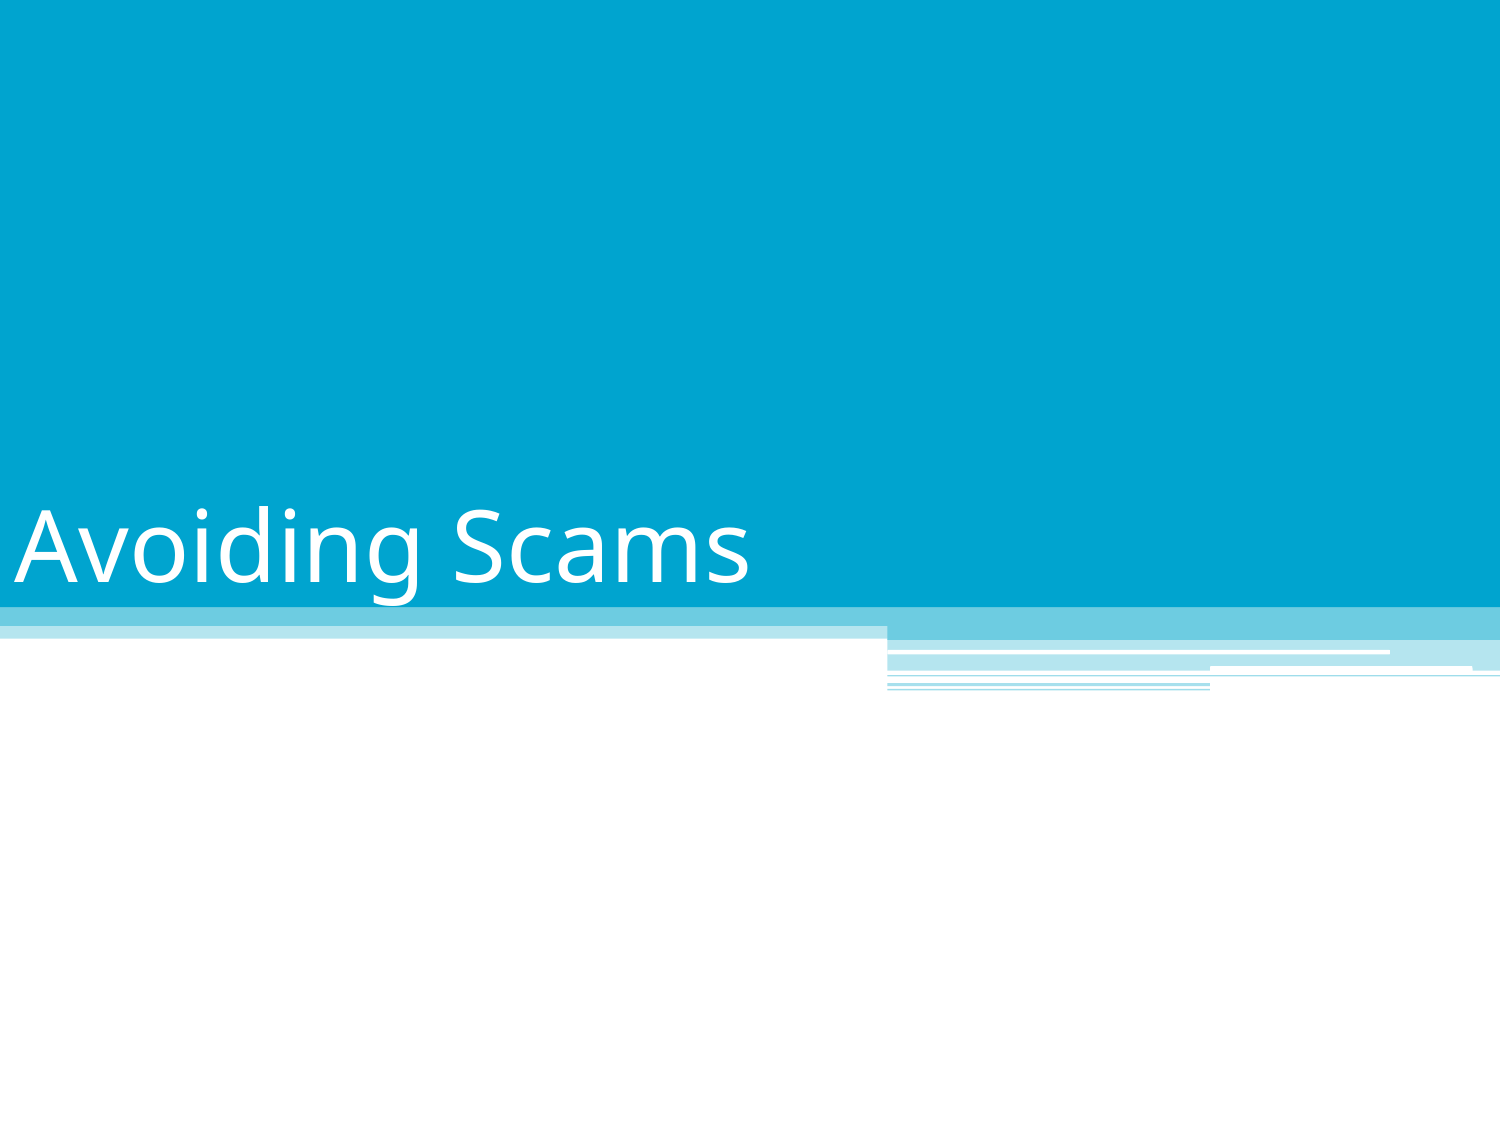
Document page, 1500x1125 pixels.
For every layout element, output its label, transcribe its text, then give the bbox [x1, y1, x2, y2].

title Avoiding Scams [26, 160, 1124, 966]
text_box Avoiding Scams [0, 475, 864, 610]
